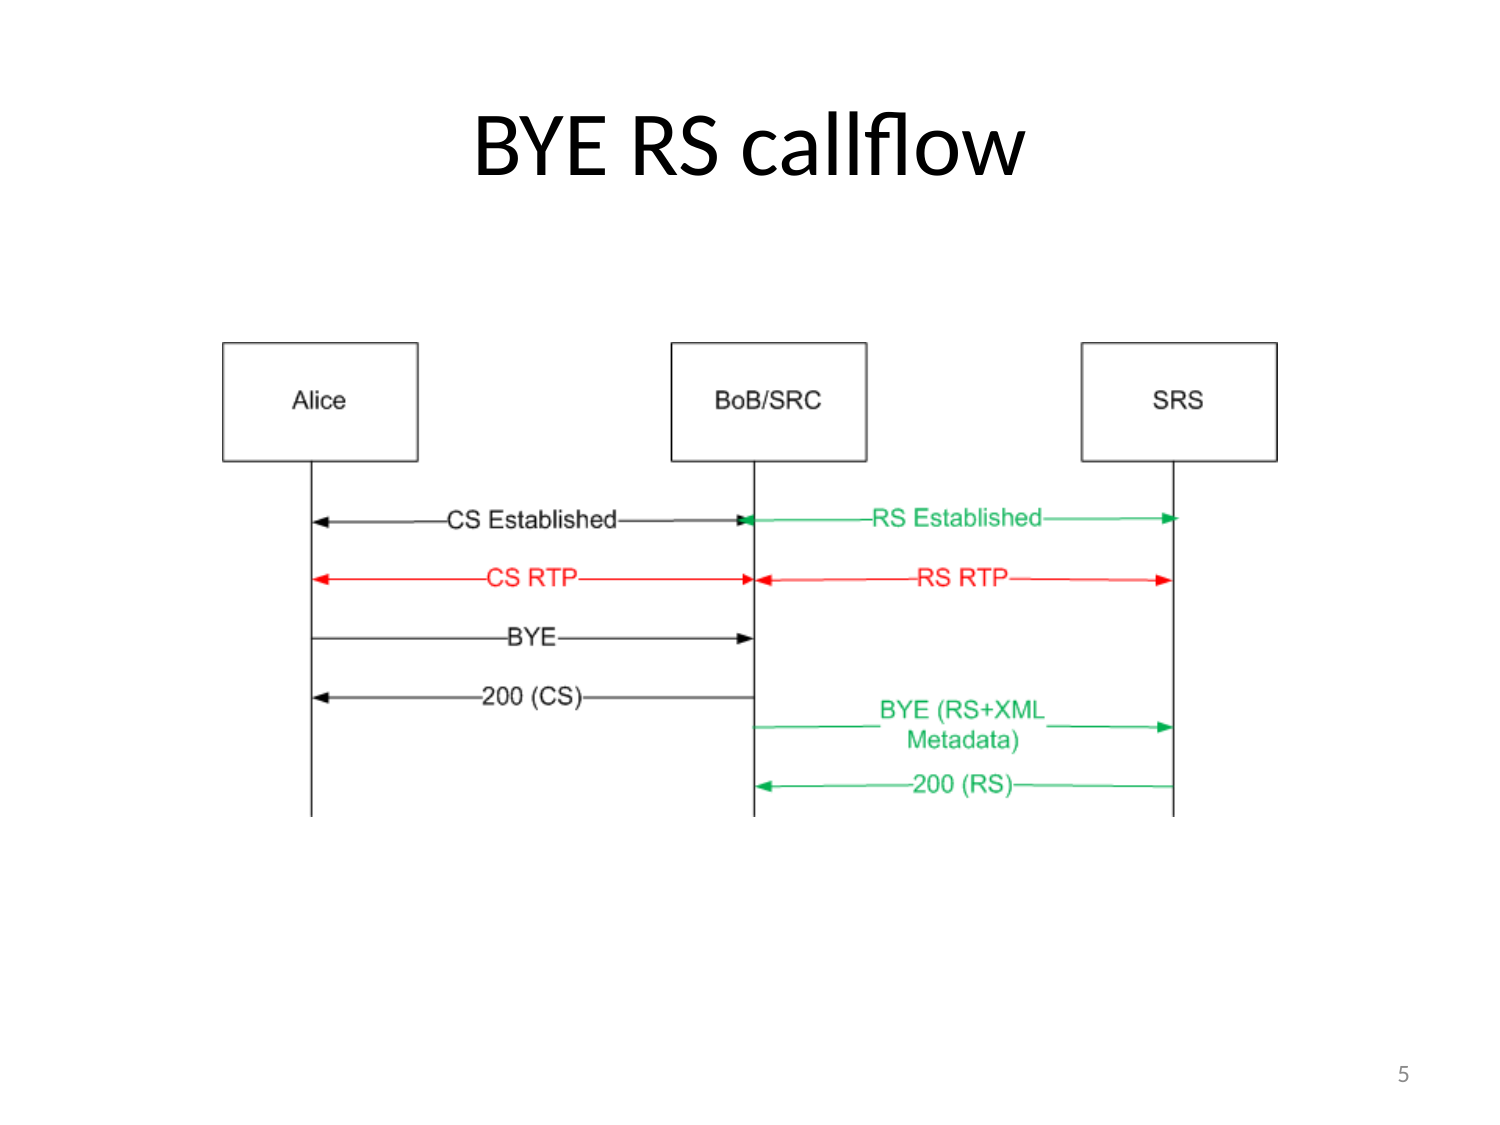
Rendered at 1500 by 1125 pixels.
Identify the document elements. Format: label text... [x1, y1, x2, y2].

slide_number 5 [1337, 1042, 1425, 1103]
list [222, 342, 1278, 817]
title BYE RS callflow [74, 44, 1426, 233]
